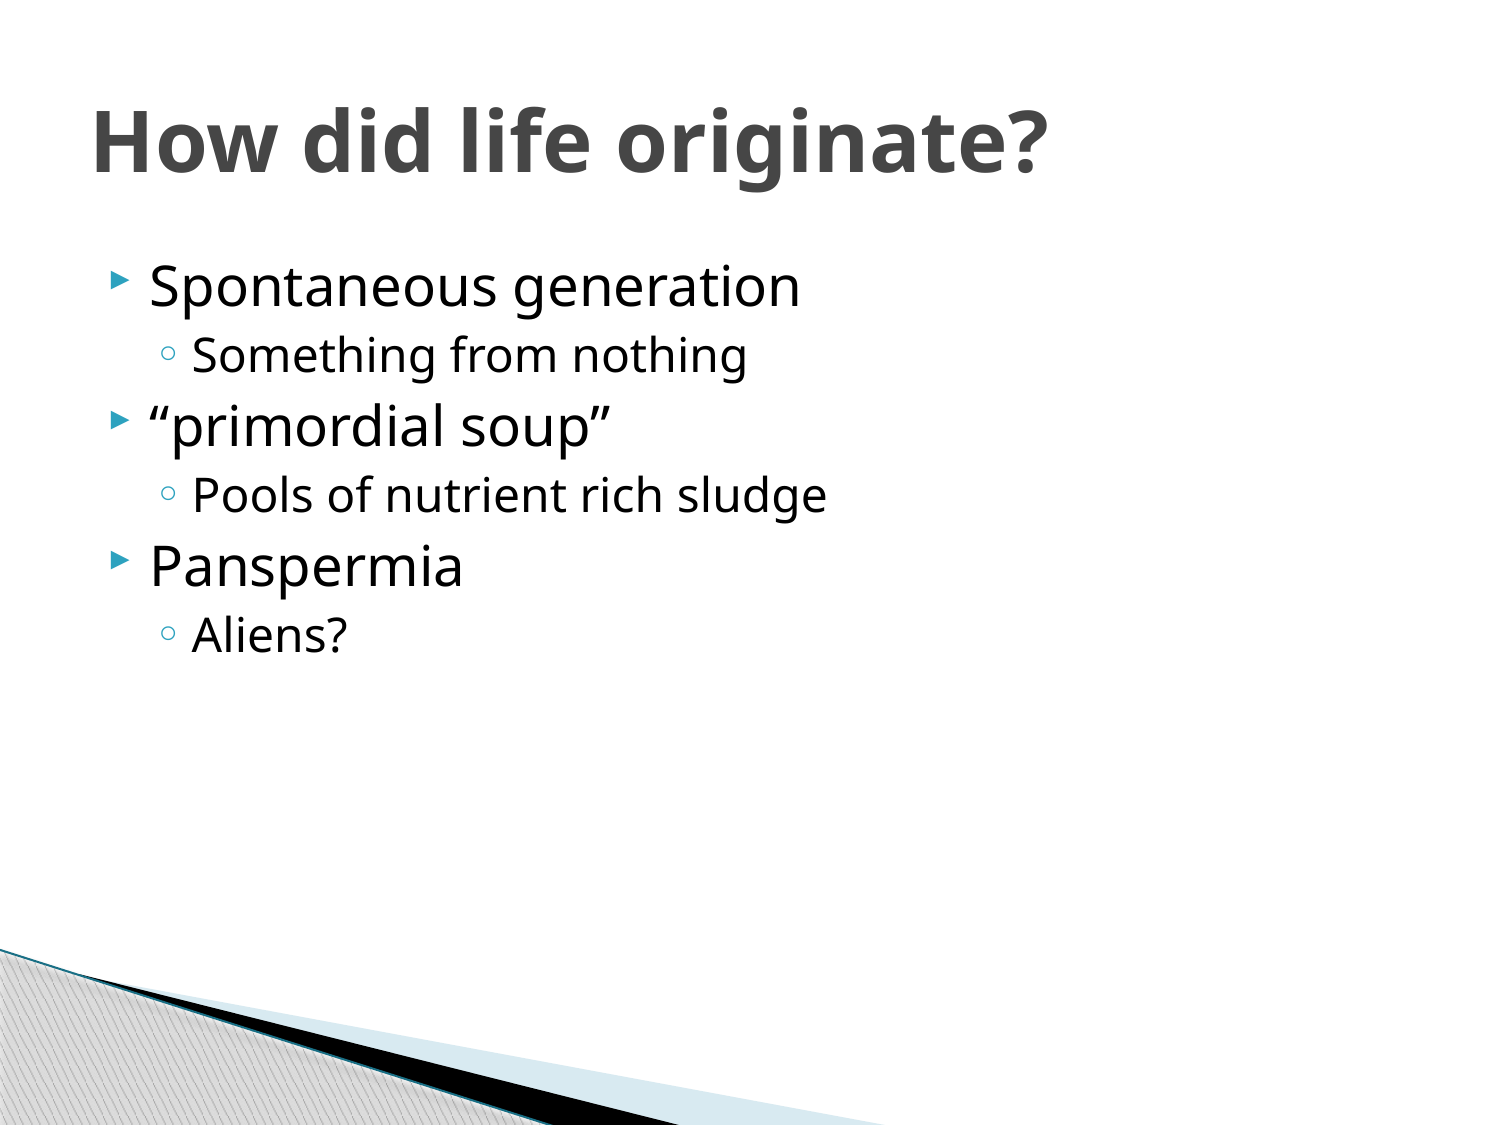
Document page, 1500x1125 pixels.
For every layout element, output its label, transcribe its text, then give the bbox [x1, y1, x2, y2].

title How did life originate? [75, 45, 1425, 233]
list Spontaneous generation Something from nothing “primordial soup” Pools of nutrient rich sludge Panspermia Aliens? [75, 243, 1425, 986]
